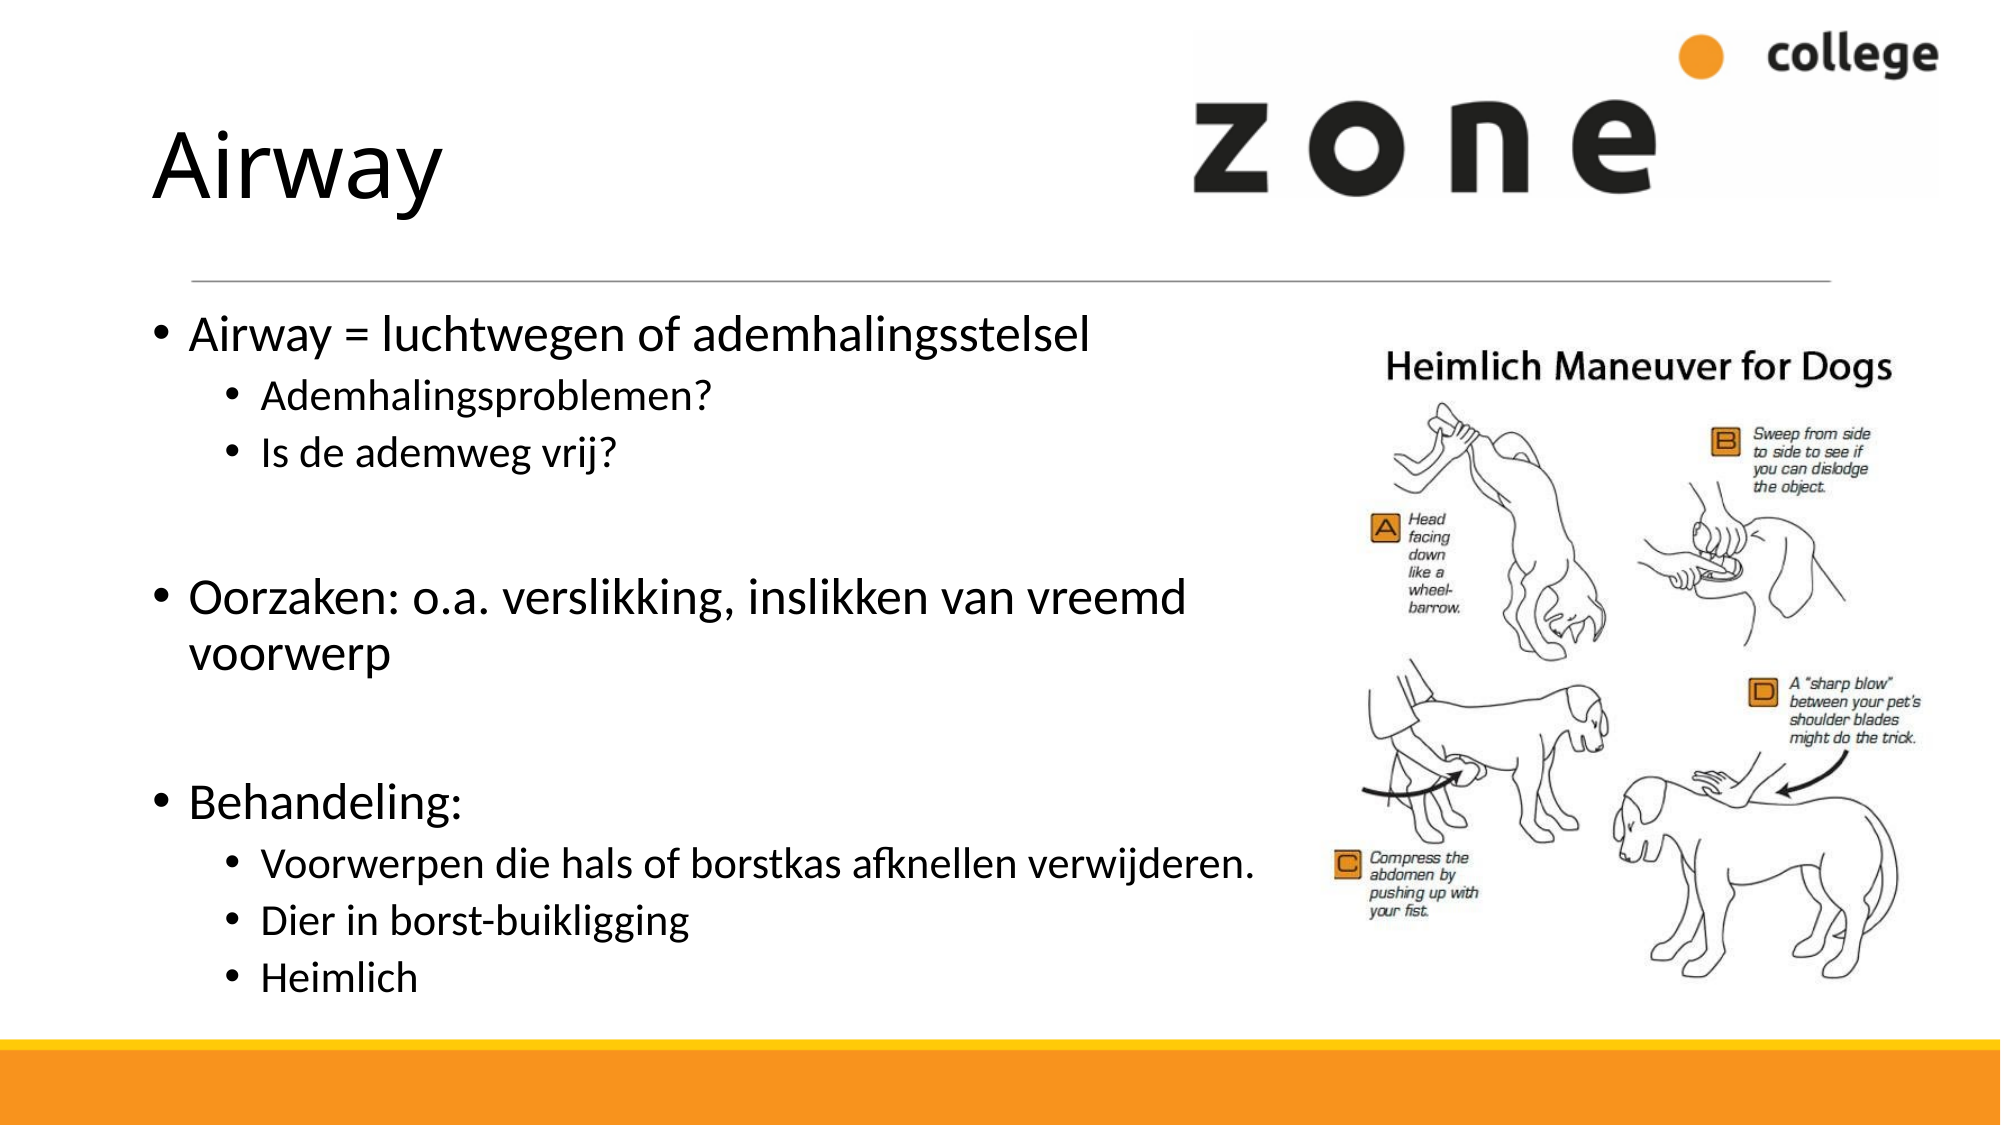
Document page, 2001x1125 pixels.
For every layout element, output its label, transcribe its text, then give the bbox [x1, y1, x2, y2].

list Airway = luchtwegen of ademhalingsstelsel Ademhalingsproblemen? Is de ademweg vrij? Oorzaken: o.a. verslikking, inslikken van vreemd voorwerp Behandeling: Voorwerpen die hals of borstkas afknellen verwijderen. Dier in borst-buikligging Heimlich [137, 299, 1377, 1014]
title Airway [137, 59, 1863, 278]
picture [0, 0, 2001, 1125]
